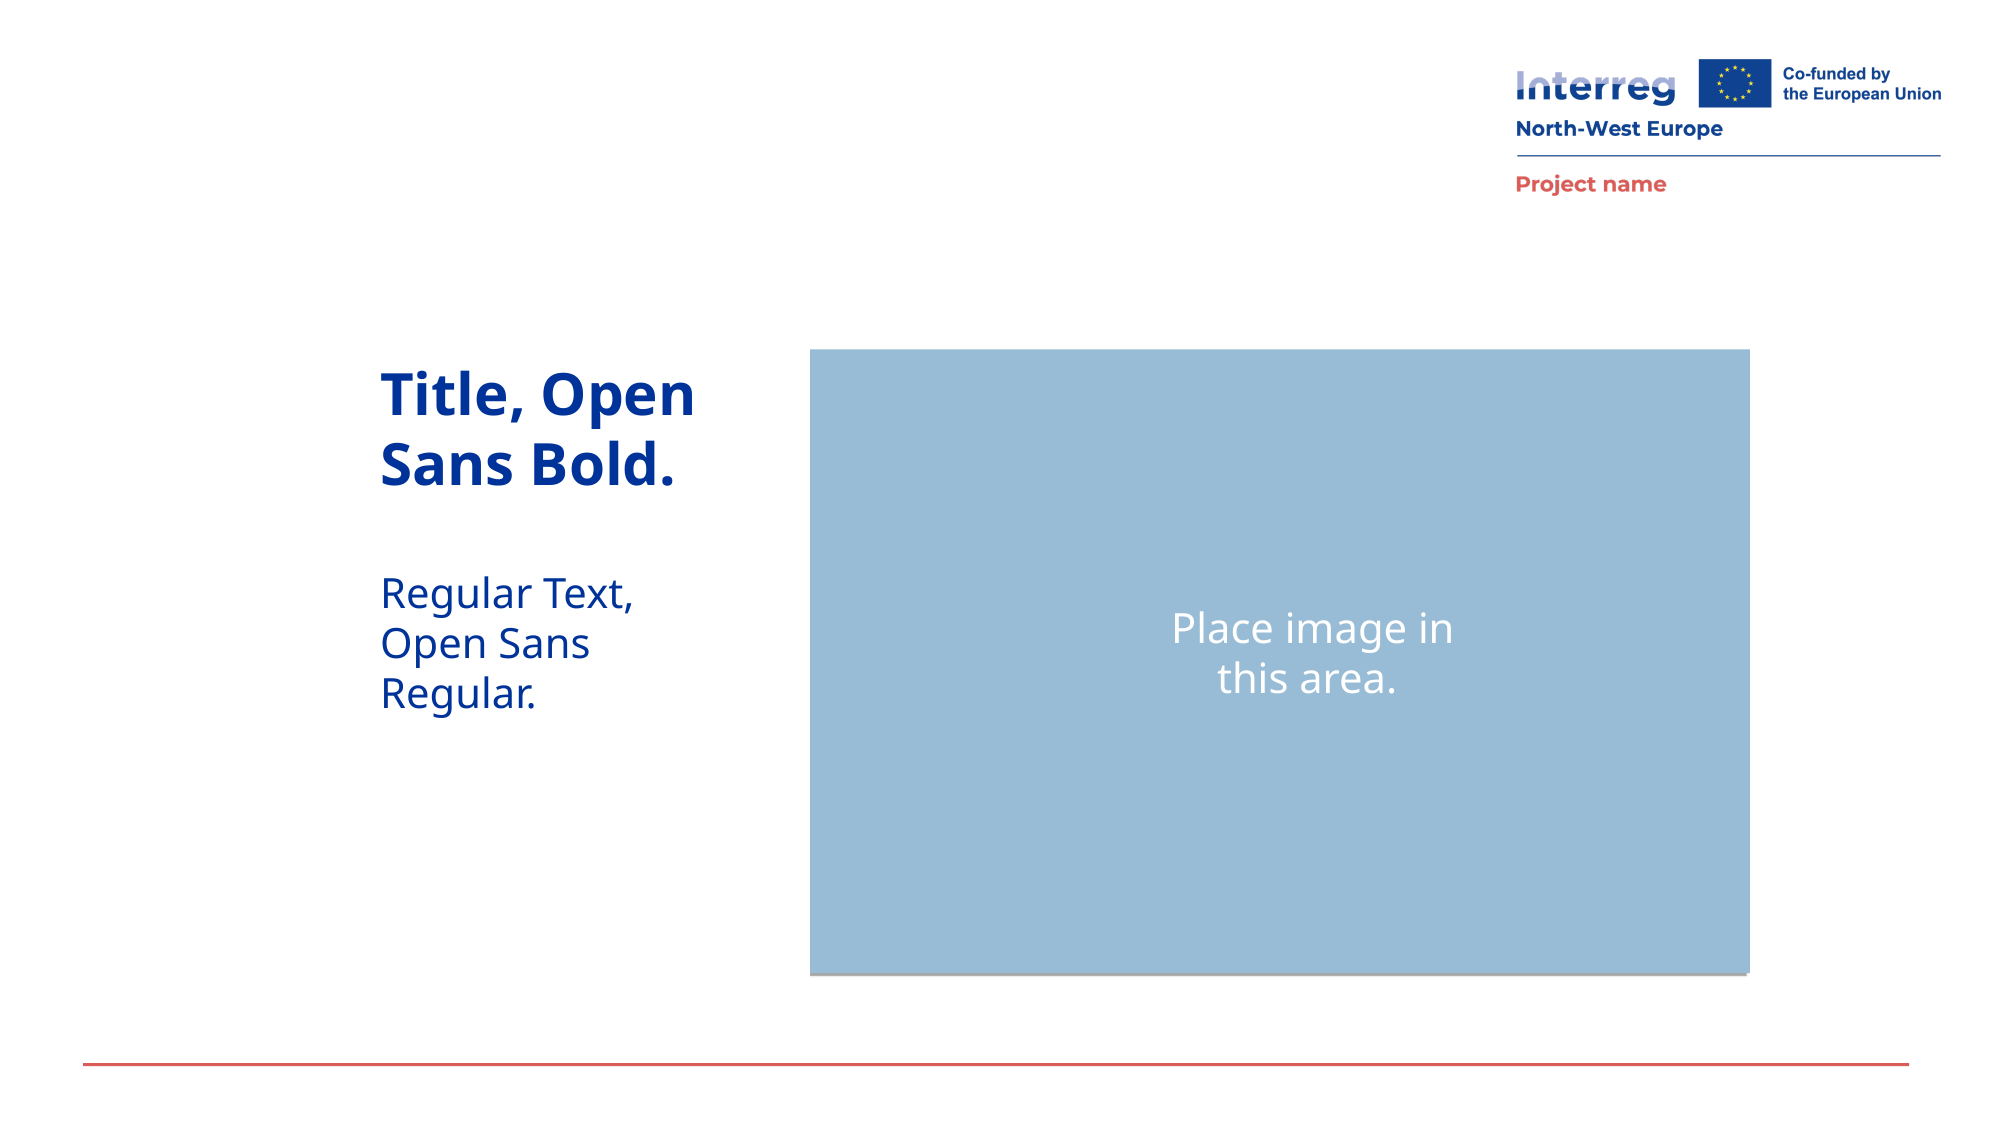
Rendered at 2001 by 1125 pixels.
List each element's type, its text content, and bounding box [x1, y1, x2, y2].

picture [1458, 0, 2000, 251]
text_box Place image in this area. [1122, 594, 1503, 710]
text_box [810, 349, 1750, 974]
text_box Title, Open Sans Bold. Regular Text, Open Sans Regular. [365, 349, 764, 798]
